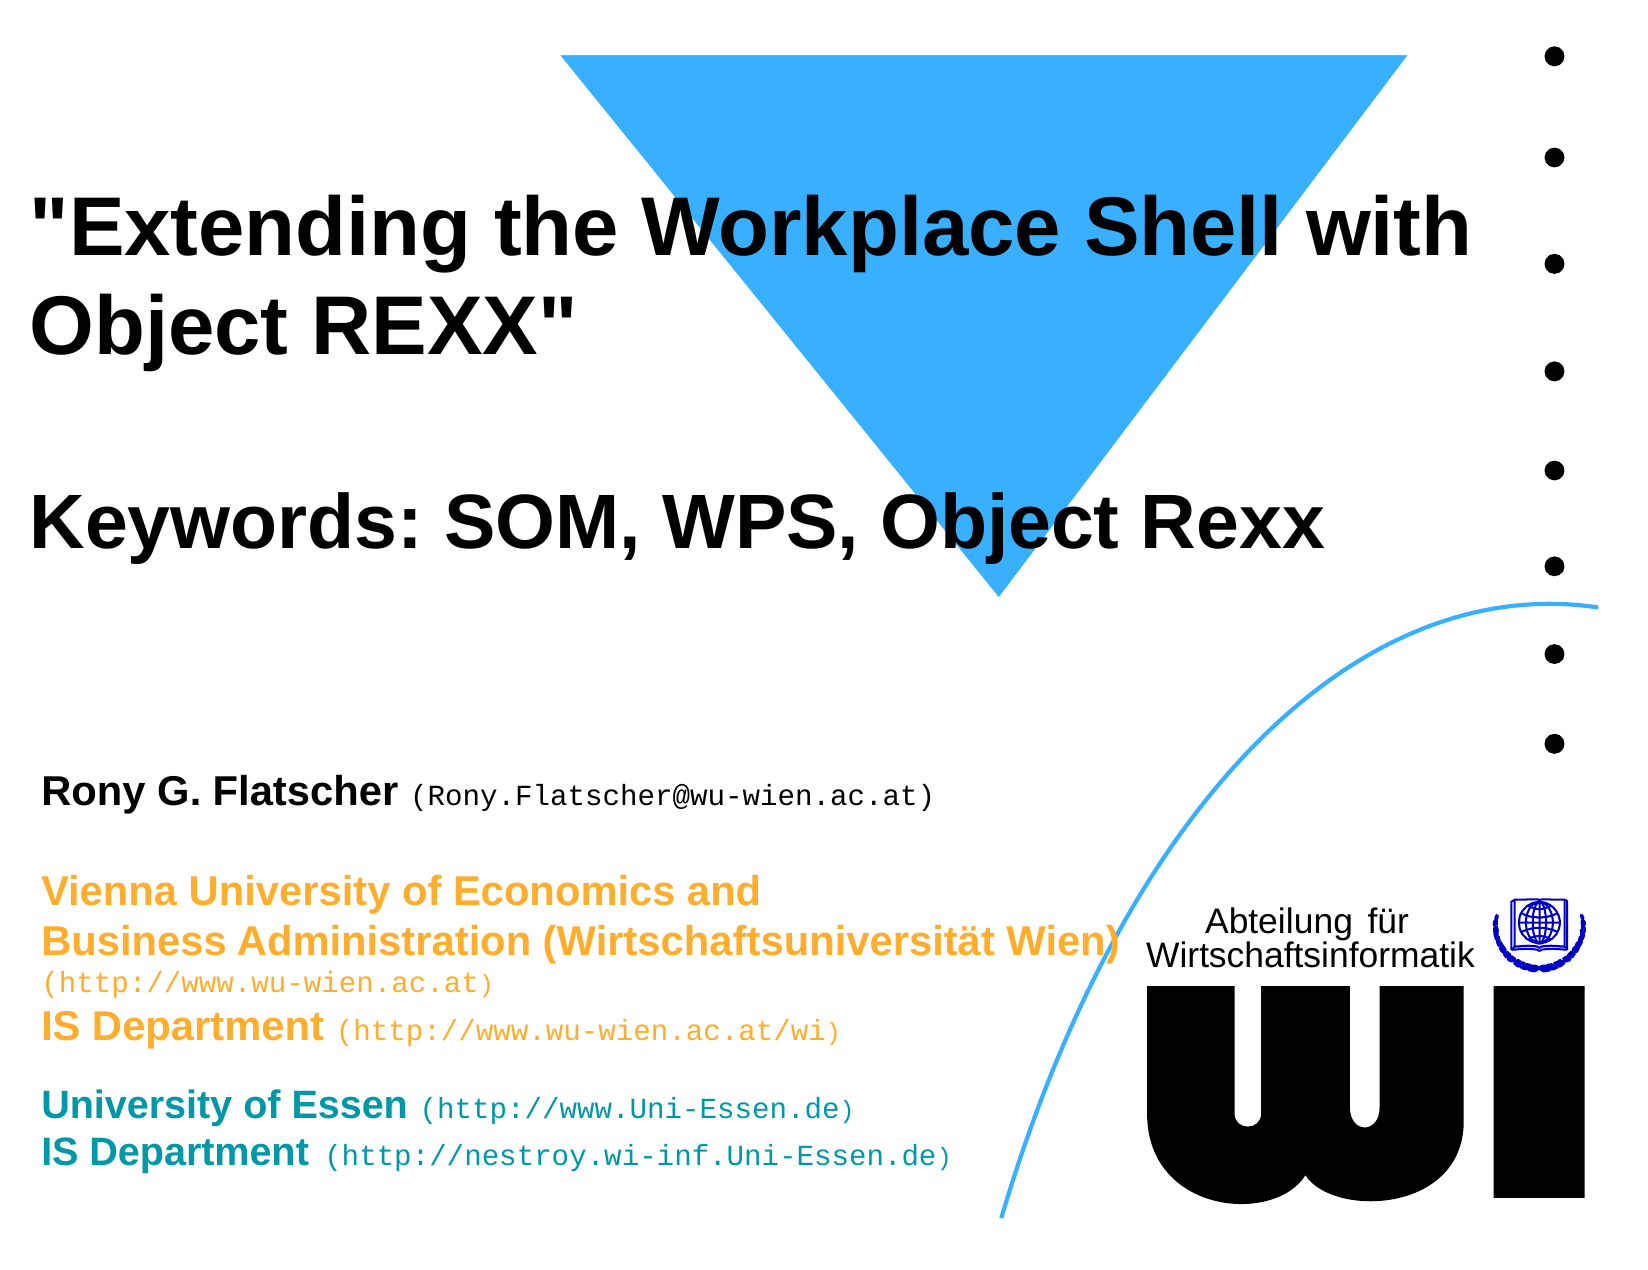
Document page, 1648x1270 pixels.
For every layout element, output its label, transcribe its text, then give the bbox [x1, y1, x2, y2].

text_box Wirtschaftsinformatik [1240, 932, 1497, 975]
text_box [969, 565, 1026, 601]
text_box Abteilung [1282, 898, 1361, 932]
text_box [1548, 647, 1564, 663]
text_box [1211, 603, 1599, 1004]
text_box [1545, 461, 1564, 480]
text_box [1211, 988, 1464, 1205]
text_box "Extending the Workplace Shell with Object REXX" Keywords: SOM, WPS, Object Rexx [29, 171, 1525, 565]
text_box [1545, 734, 1564, 753]
text_box [1493, 988, 1585, 1198]
text_box [553, 50, 1412, 171]
text_box [1545, 148, 1564, 167]
text_box Rony G. Flatscher (Rony.Flatscher@wu-wien.ac.at) Vienna University of Economics and Business Administration (Wirtschaftsuniversität Wien) (http://www.wu-wien.ac.at) IS Department (http://www.wu-wien.ac.at/wi) University of Essen (http://www.Uni-Essen.de) IS Department (http://nestroy.wi-inf.Uni-Essen.de) [41, 763, 1211, 1204]
text_box [1511, 901, 1568, 951]
text_box für [1367, 898, 1412, 932]
text_box [1545, 47, 1564, 66]
text_box [1001, 1204, 1016, 1219]
text_box [1545, 254, 1564, 273]
text_box [1545, 362, 1564, 381]
text_box [1545, 557, 1564, 576]
